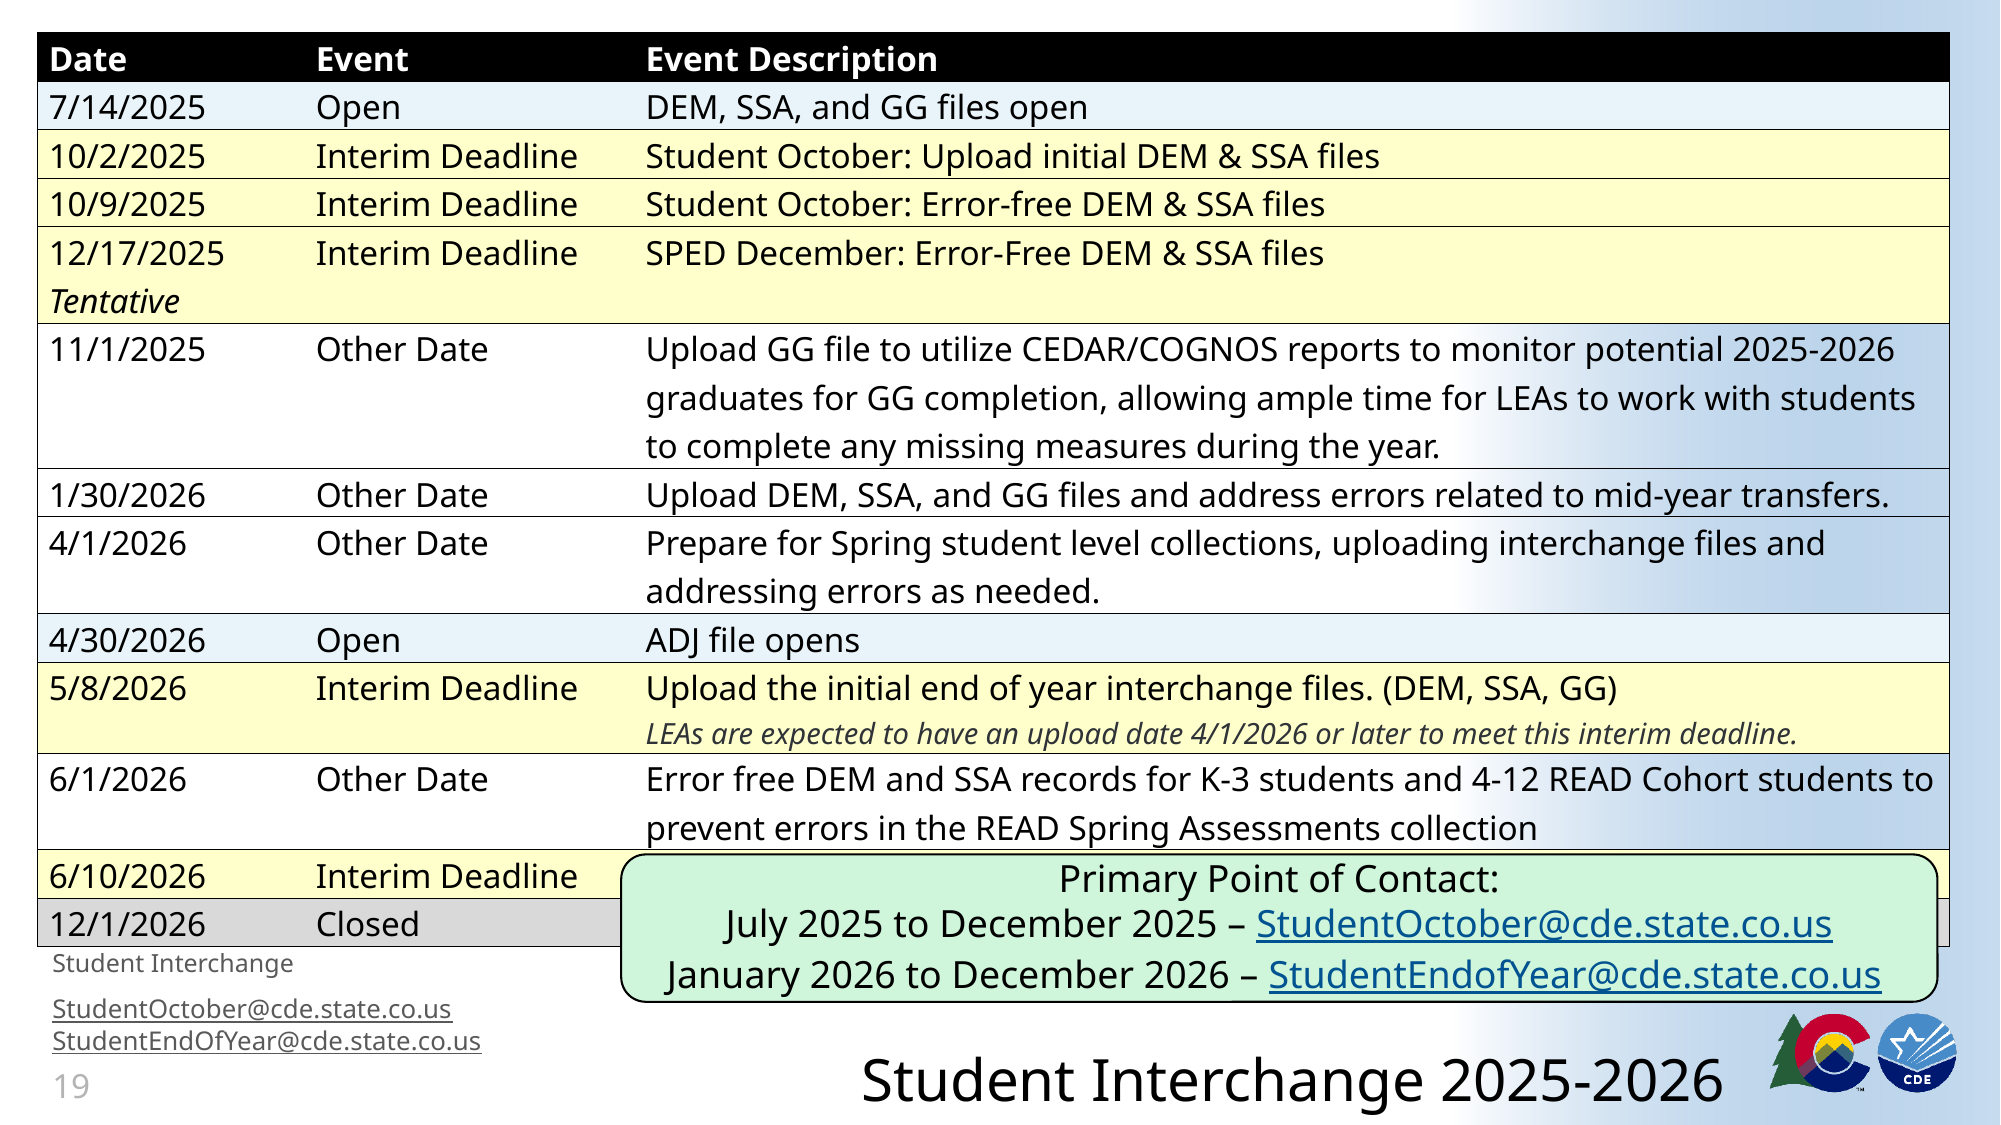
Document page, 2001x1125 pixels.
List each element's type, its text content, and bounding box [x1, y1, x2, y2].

table_header Event Description [634, 33, 1949, 81]
table_cell Interim Deadline [305, 663, 634, 753]
table_cell Closed [305, 899, 620, 940]
table_cell 5/8/2026 [38, 663, 305, 753]
table_cell 1/30/2026 [38, 469, 305, 516]
table_cell 7/14/2025 [38, 82, 305, 129]
table_cell 12/17/2025 Tentative [38, 227, 305, 323]
table_cell Other Date [305, 469, 634, 516]
table_cell Other Date [305, 324, 634, 468]
table_cell SPED December: Error-Free DEM & SSA files [634, 227, 1949, 323]
table_cell Interim Deadline [305, 850, 634, 898]
table_cell Interim Deadline [305, 130, 634, 178]
table_cell Interim Deadline [305, 179, 634, 226]
table_cell 10/9/2025 [38, 179, 305, 226]
table_cell Open [305, 82, 634, 129]
table_cell DEM, SSA, and GG files open [634, 82, 1949, 129]
table_cell 4/30/2026 [38, 614, 305, 662]
table_cell 10/2/2025 [38, 130, 305, 178]
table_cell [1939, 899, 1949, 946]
table_cell Other Date [305, 517, 634, 613]
title Student Interchange 2025-2026 [639, 1003, 1725, 1115]
table_cell 4/1/2026 [38, 517, 305, 613]
table_cell Student October: Error-free DEM & SSA files [634, 179, 1949, 226]
table_cell 6/10/2026 [38, 850, 305, 898]
table_cell Upload DEM, SSA, and GG files and address errors related to mid-year transfers. [634, 469, 1949, 516]
list StudentOctober@cde.state.co.us StudentEndOfYear@cde.state.co.us [37, 985, 622, 1065]
table_cell Other Date [305, 754, 634, 849]
table_cell Upload the initial end of year interchange files. (DEM, SSA, GG) LEAs are expected to have an upload date 4/1/2026 or later to meet this interim deadline. [634, 663, 1949, 753]
table_cell 11/1/2025 [38, 324, 305, 468]
table_cell ADJ file opens [634, 614, 1949, 662]
table_cell 12/1/2026 [38, 899, 305, 940]
slide_number 19 [37, 1064, 165, 1111]
table_cell Prepare for Spring student level collections, uploading interchange files and addressing errors as needed. [634, 517, 1949, 613]
table_cell Open [305, 614, 634, 662]
table_header Event [305, 33, 634, 81]
picture [1768, 1012, 1957, 1093]
text_box Primary Point of Contact: July 2025 to December 2025 – StudentOctober@cde.state.co.us January 2026 to December 2026 – StudentEndofYear@cde.state.co.us [620, 853, 1939, 1003]
table_header Date [38, 33, 305, 81]
table_cell Error free DEM and SSA records for K-3 students and 4-12 READ Cohort students to prevent errors in the READ Spring Assessments collection [634, 754, 1949, 849]
table_cell Student October: Upload initial DEM & SSA files [634, 130, 1949, 178]
list Student Interchange [37, 940, 621, 985]
table_cell 6/1/2026 [38, 754, 305, 849]
table_cell Interim Deadline [305, 227, 634, 323]
table_cell Error free interchange files. (DEM, SSA, GG) [634, 850, 1949, 898]
table_cell Upload GG file to utilize CEDAR/COGNOS reports to monitor potential 2025-2026 graduates for GG completion, allowing ample time for LEAs to work with students to complete any missing measures during the year. [634, 324, 1949, 468]
